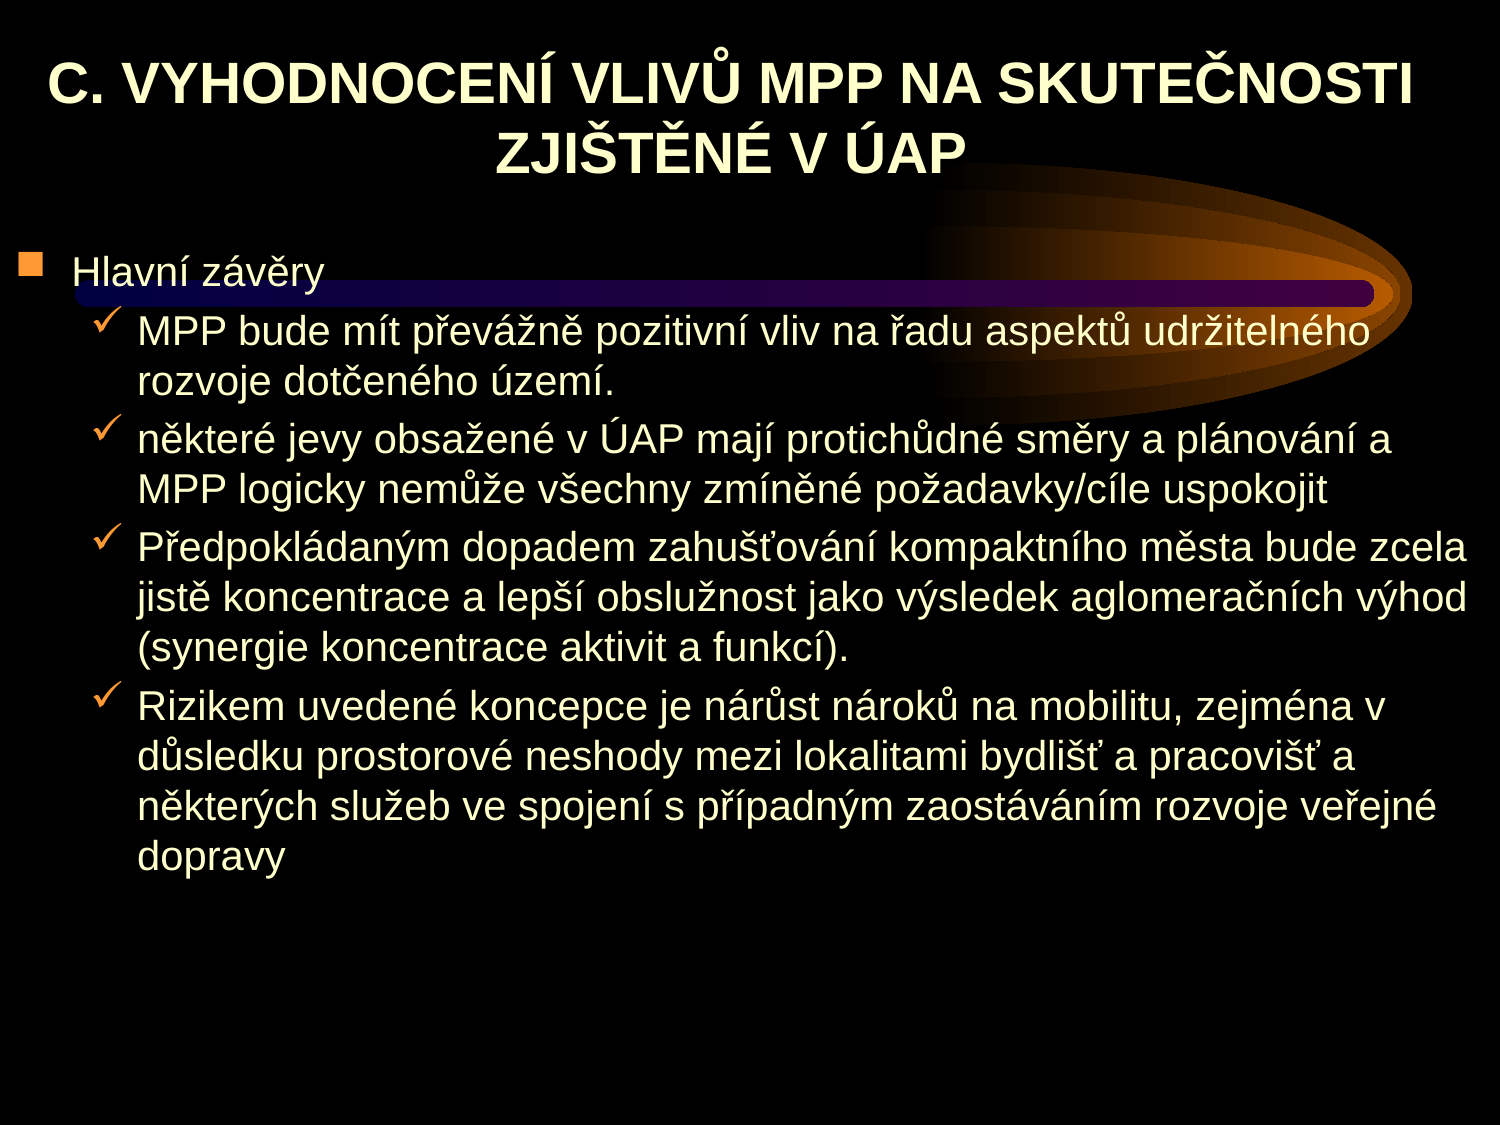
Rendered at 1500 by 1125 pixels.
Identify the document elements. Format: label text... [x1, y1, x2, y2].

list Hlavní závěry MPP bude mít převážně pozitivní vliv na řadu aspektů udržitelného rozvoje dotčeného území. některé jevy obsažené v ÚAP mají protichůdné směry a plánování a MPP logicky nemůže všechny zmíněné požadavky/cíle uspokojit Předpokládaným dopadem zahušťování kompaktního města bude zcela jistě koncentrace a lepší obslužnost jako výsledek aglomeračních výhod (synergie koncentrace aktivit a funkcí). Rizikem uvedené koncepce je nárůst nároků na mobilitu, zejména v důsledku prostorové neshody mezi lokalitami bydlišť a pracovišť a některých služeb ve spojení s případným zaostáváním rozvoje veřejné dopravy [0, 237, 1500, 1063]
title C. VYHODNOCENÍ VLIVŮ MPP NA SKUTEČNOSTI ZJIŠTĚNÉ V ÚAP [0, 37, 1463, 138]
